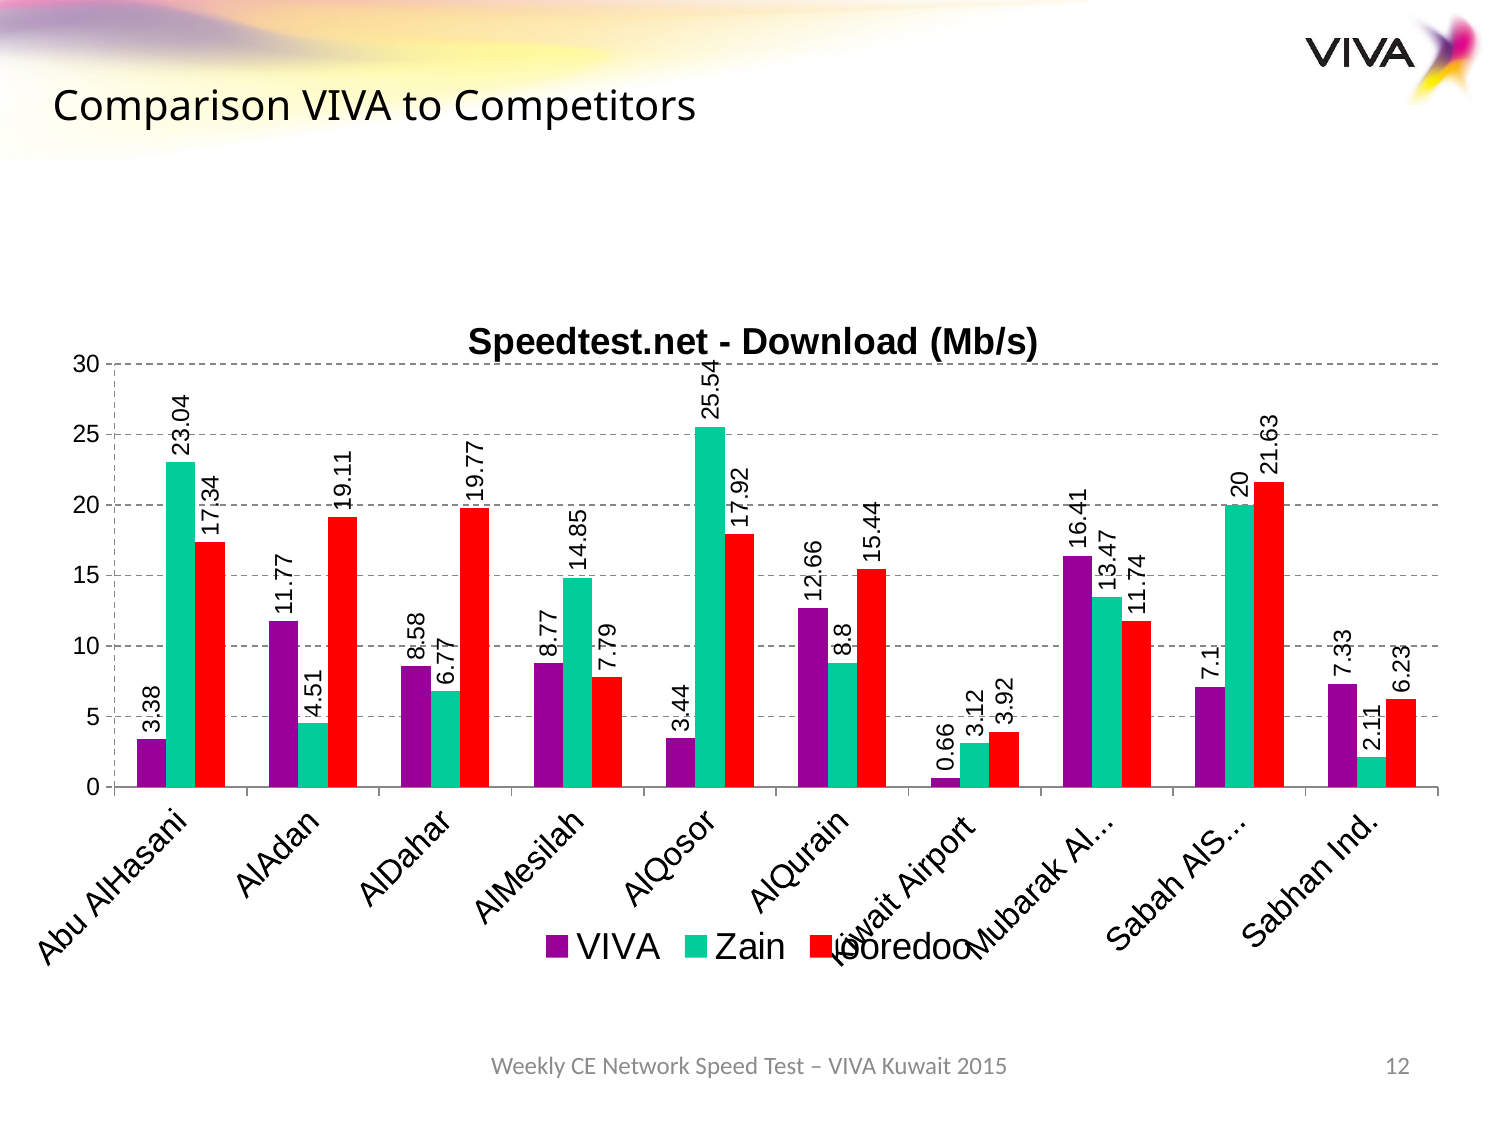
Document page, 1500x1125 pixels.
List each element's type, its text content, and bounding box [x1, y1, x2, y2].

picture [1300, 12, 1485, 105]
text_box 12 [1074, 1042, 1425, 1103]
text_box Comparison VIVA to Competitors [37, 24, 1278, 184]
text_box Weekly CE Network Speed Test – VIVA Kuwait 2015 [205, 1042, 1074, 1103]
chart [27, 287, 1463, 976]
picture [0, 0, 1089, 160]
